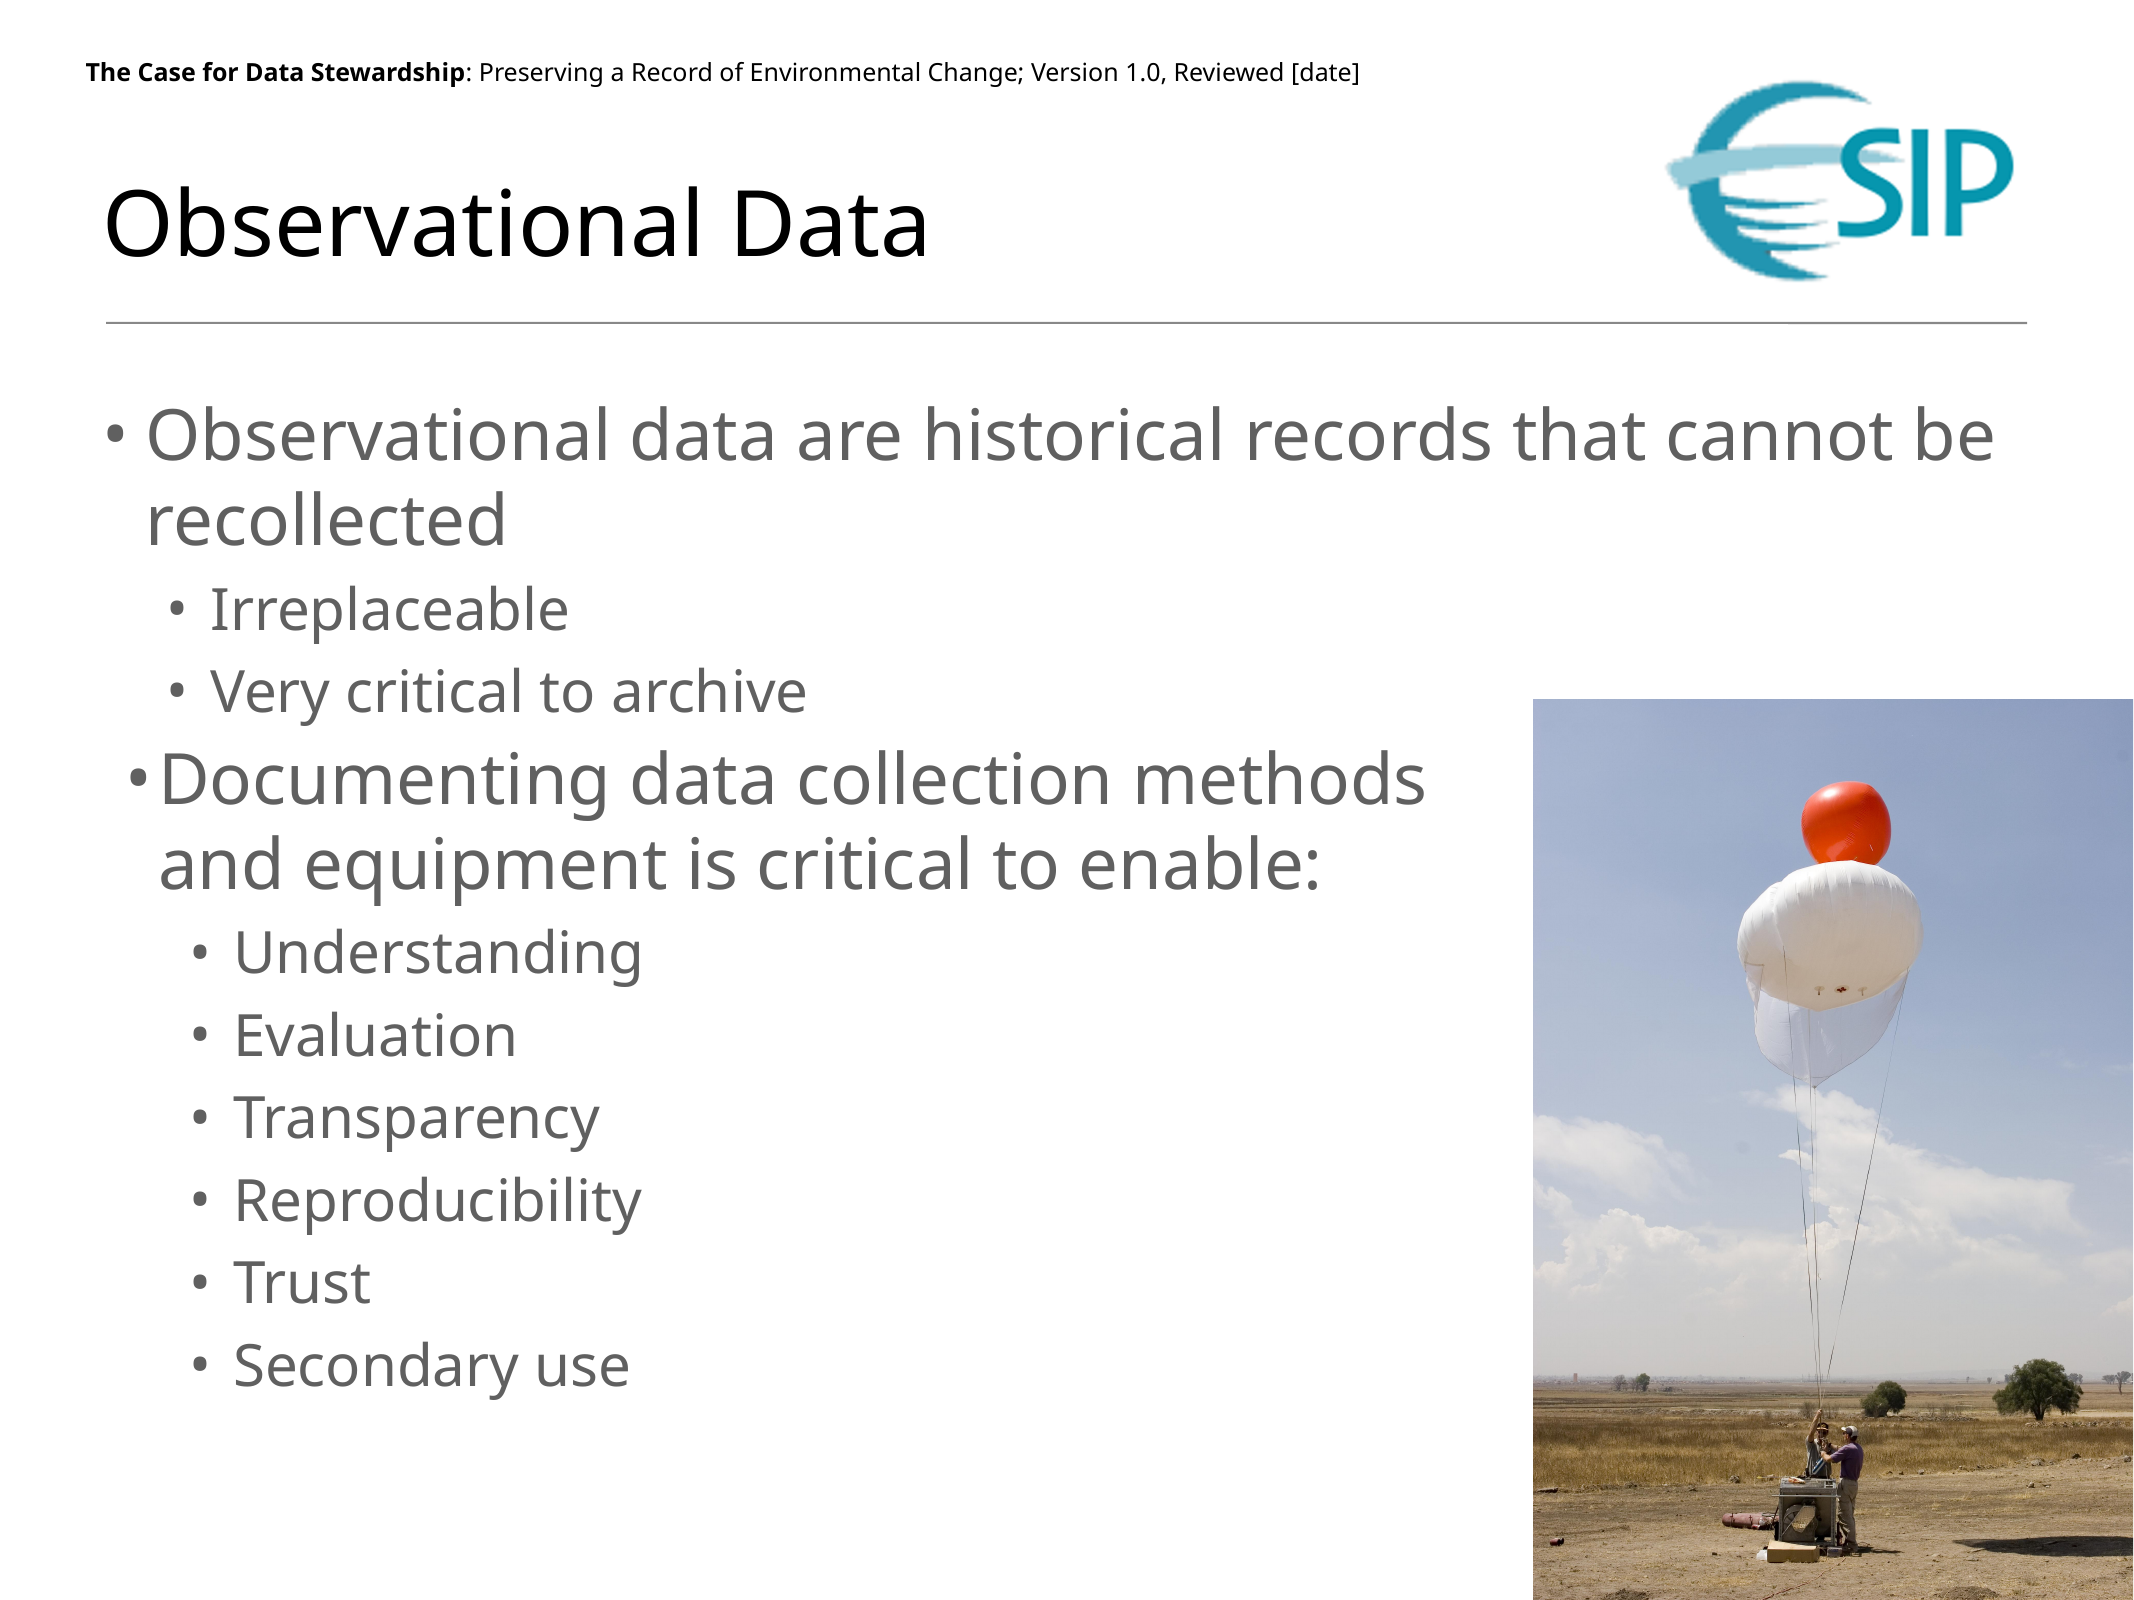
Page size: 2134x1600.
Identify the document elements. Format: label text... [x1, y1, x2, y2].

text_box Documenting data collection methods and equipment is critical to enable: Understanding Evaluation Transparency Reproducibility Trust Secondary use [116, 725, 1505, 1438]
title Observational Data [93, 53, 2040, 284]
picture [1532, 699, 2134, 1600]
list Observational data are historical records that cannot be recollected Irreplaceable Very critical to archive [93, 380, 2040, 776]
